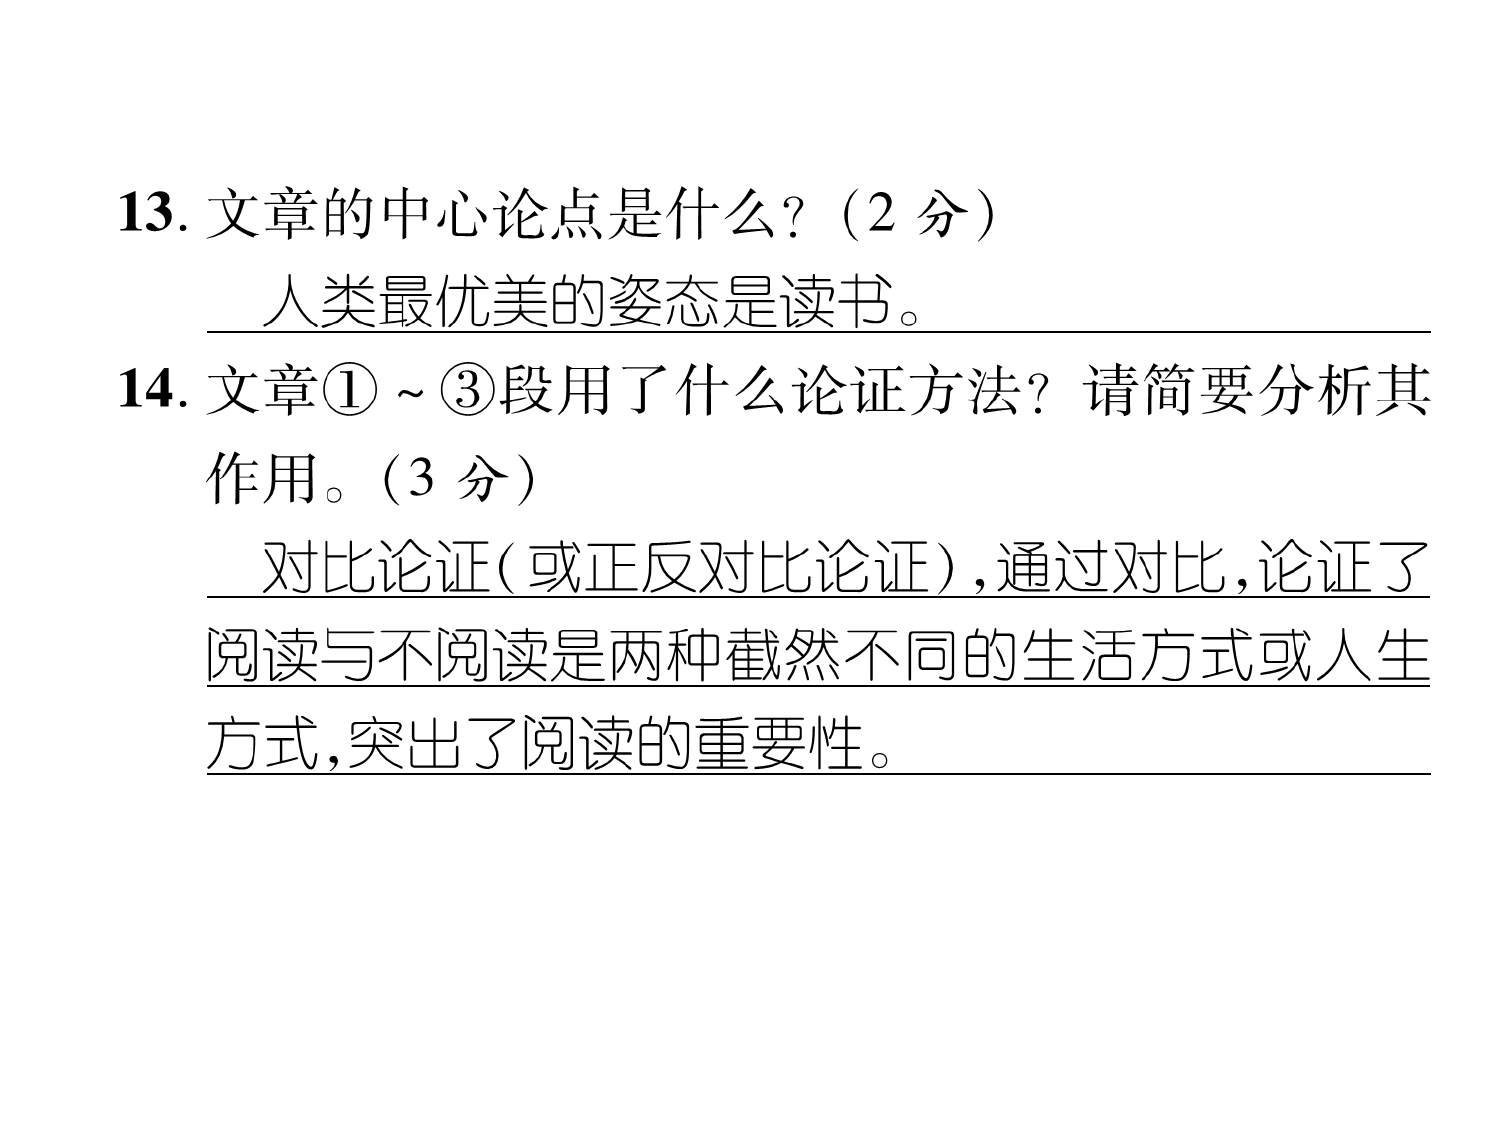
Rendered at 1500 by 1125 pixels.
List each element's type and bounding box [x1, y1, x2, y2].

picture [105, 169, 1443, 786]
